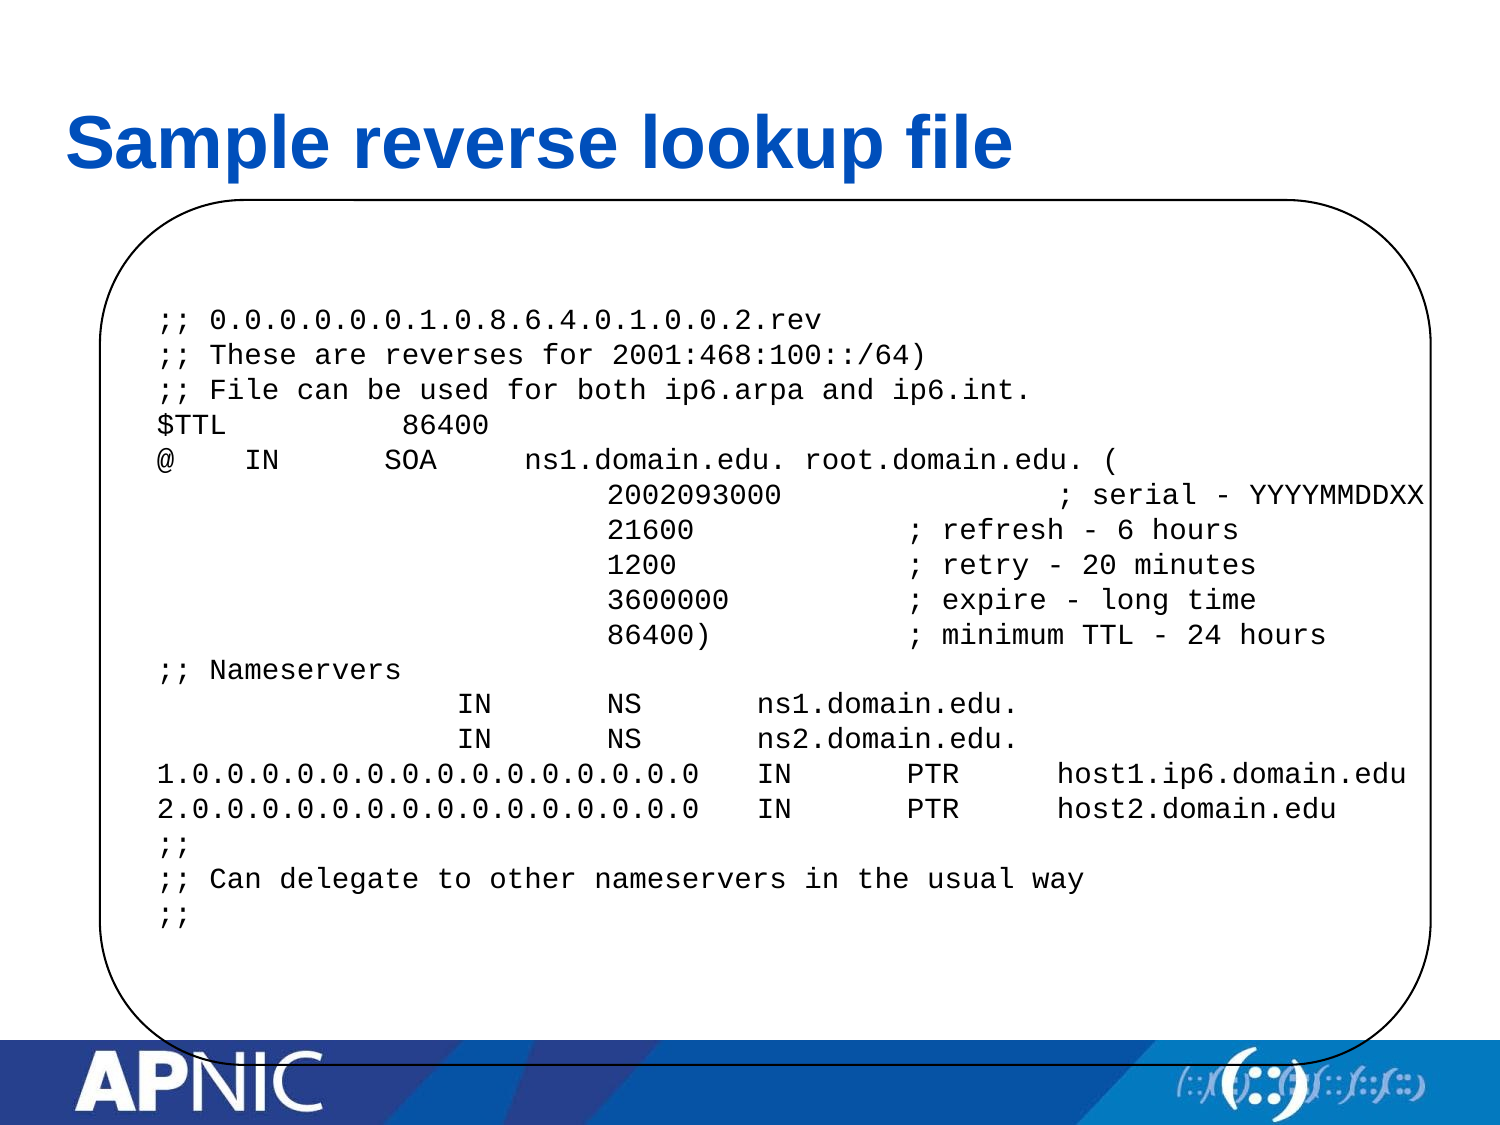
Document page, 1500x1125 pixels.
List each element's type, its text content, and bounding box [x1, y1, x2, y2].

picture [0, 1040, 1500, 1125]
text_box ;; 0.0.0.0.0.0.1.0.8.6.4.0.1.0.0.2.rev ;; These are reverses for 2001:468:100::/64) ;; File can be used for both ip6.arpa and ip6.int. $TTL 86400 @ IN SOA ns1.domain.edu. root.domain.edu. ( 2002093000 ; serial - YYYYMMDDXX 21600 ; refresh - 6 hours 1200 ; retry - 20 minutes 3600000 ; expire - long time 86400) ; minimum TTL - 24 hours ;; Nameservers IN NS ns1.domain.edu. IN NS ns2.domain.edu. 1.0.0.0.0.0.0.0.0.0.0.0.0.0.0.0 IN PTR host1.ip6.domain.edu 2.0.0.0.0.0.0.0.0.0.0.0.0.0.0.0 IN PTR host2.domain.edu ;; ;; Can delegate to other nameservers in the usual way ;; [99, 199, 1431, 1065]
title Sample reverse lookup file [64, 45, 1436, 233]
